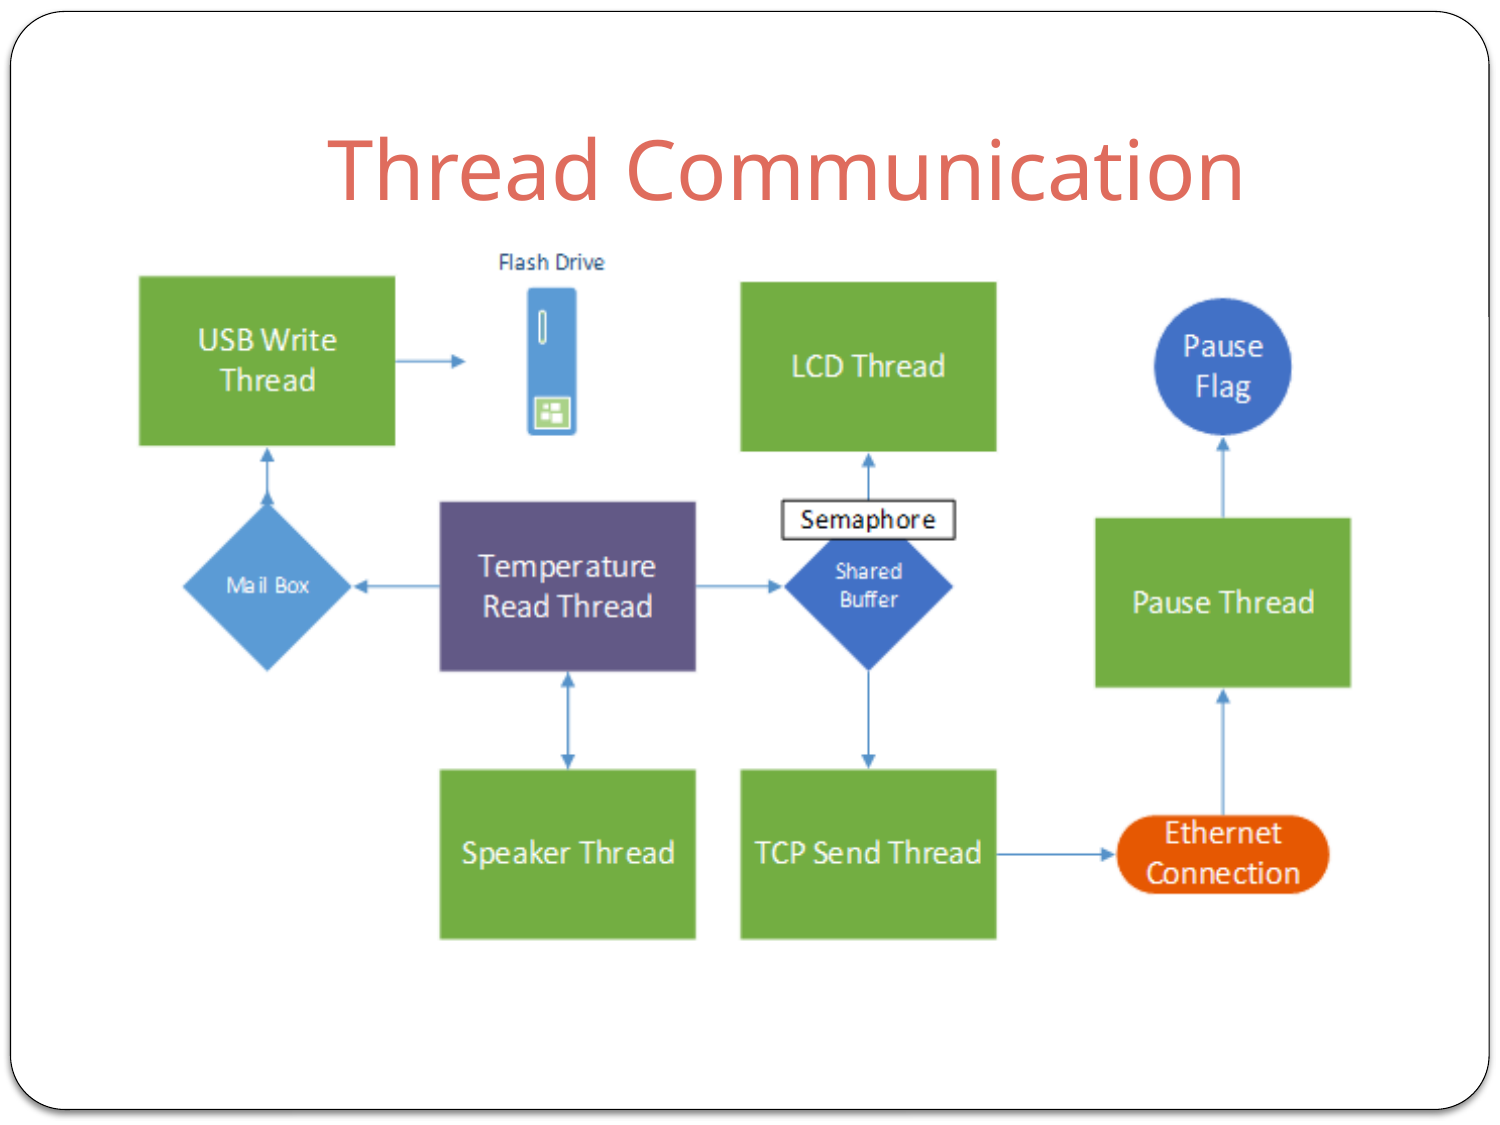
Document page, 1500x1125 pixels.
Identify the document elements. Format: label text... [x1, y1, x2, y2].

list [93, 232, 1427, 963]
title Thread Communication [150, 45, 1425, 231]
